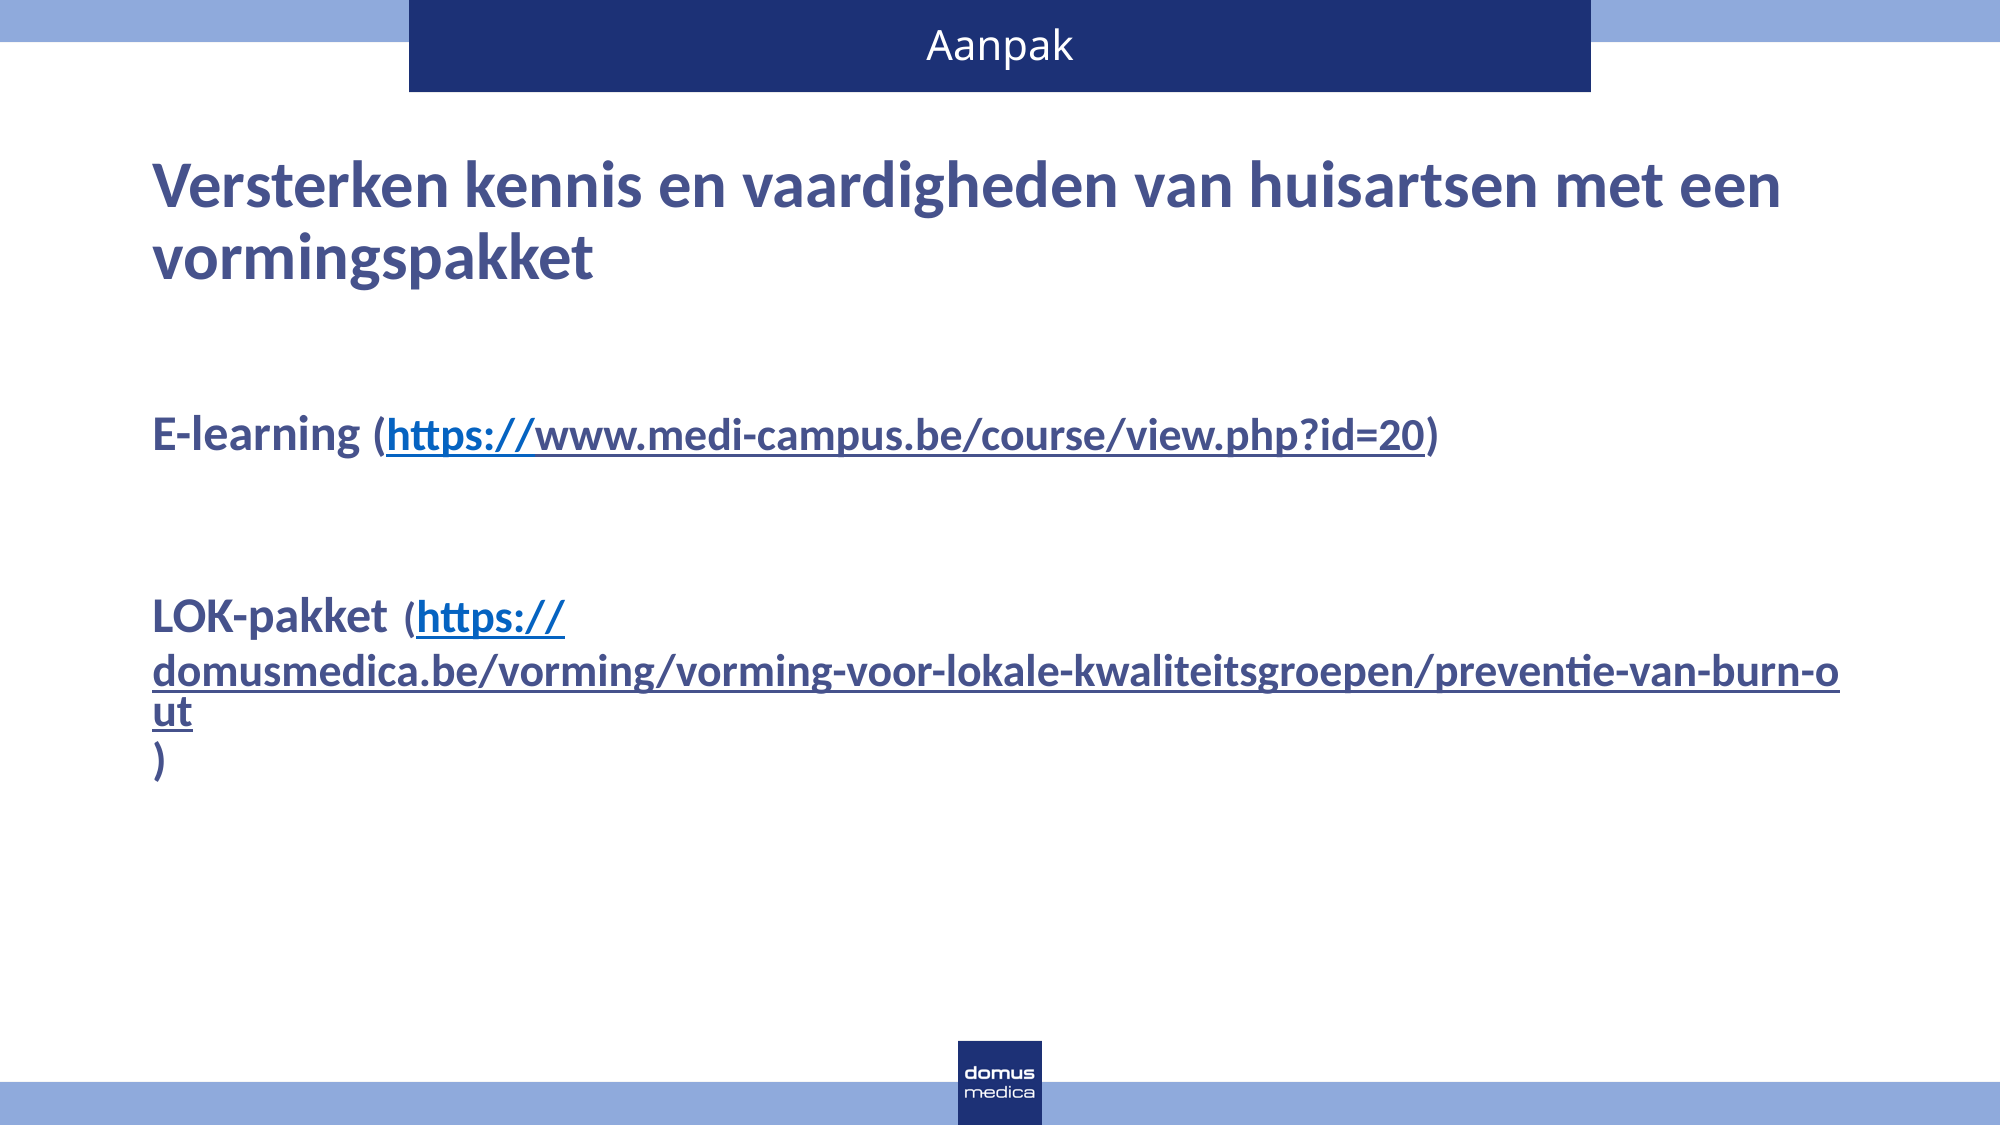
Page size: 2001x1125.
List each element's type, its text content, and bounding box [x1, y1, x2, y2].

picture [0, 0, 2000, 1125]
list Versterken kennis en vaardigheden van huisartsen met een vormingspakket E-learning (https://www.medi-campus.be/course/view.php?id=20) LOK-pakket (https://domusmedica.be/vorming/vorming-voor-lokale-kwaliteitsgroepen/preventie-van-burn-out) [137, 142, 1863, 1014]
title Aanpak [408, 0, 1592, 94]
